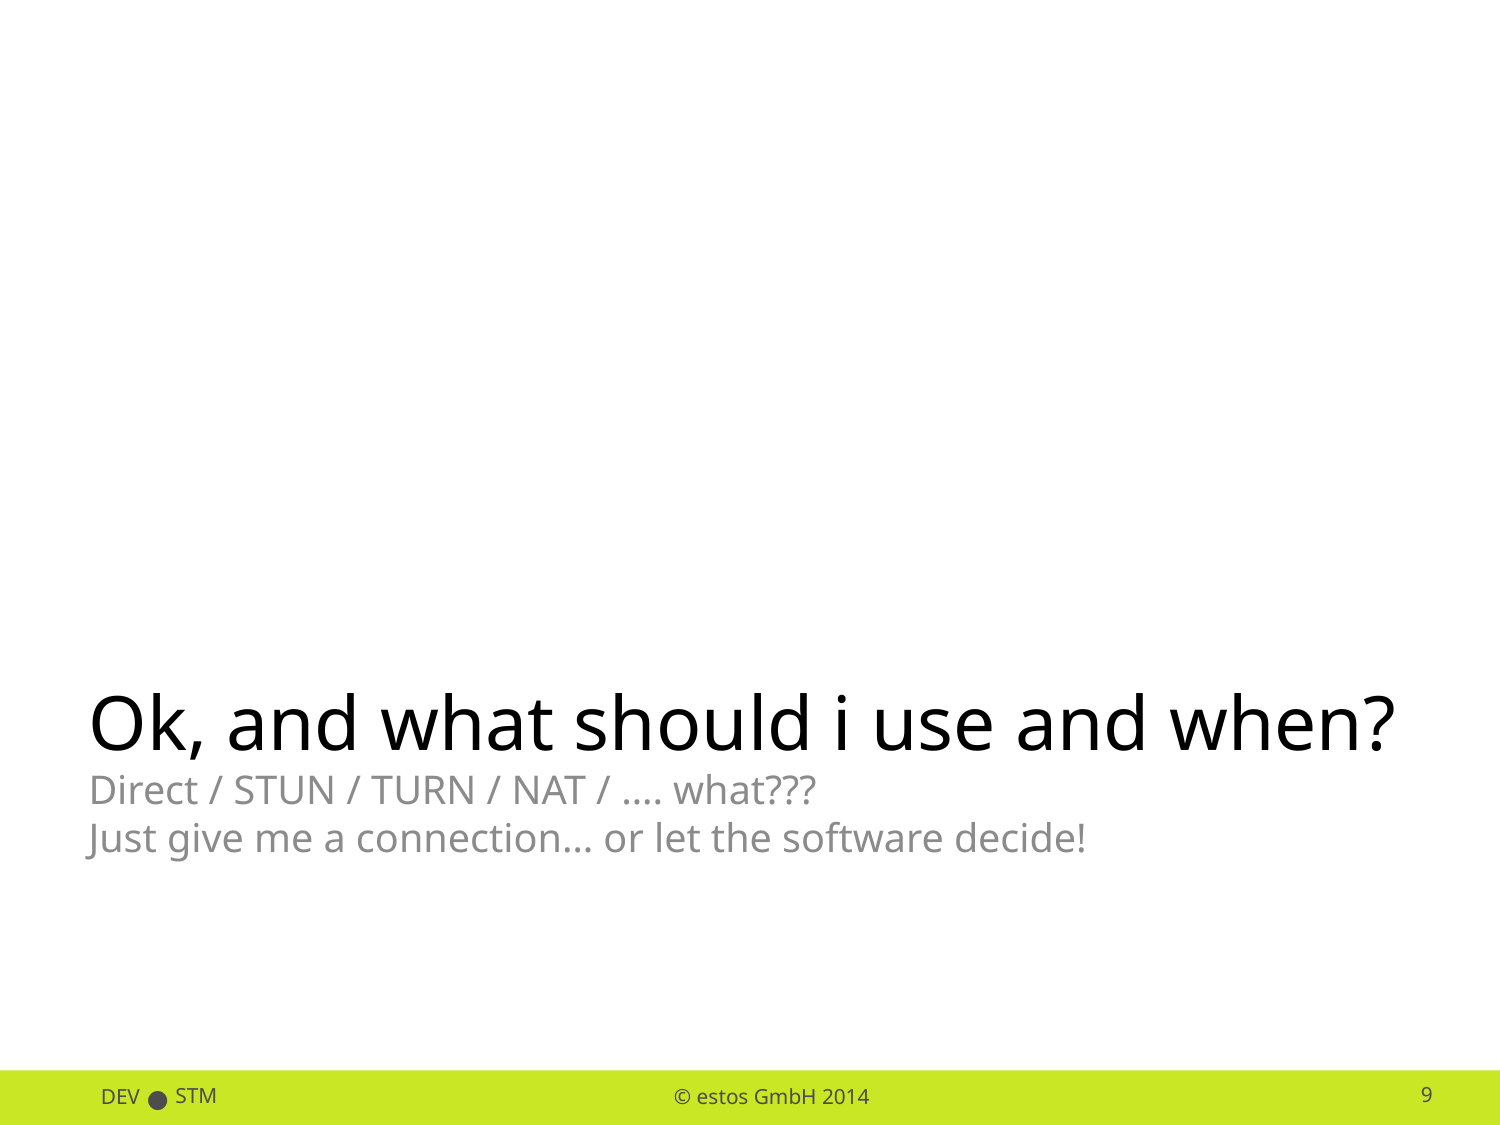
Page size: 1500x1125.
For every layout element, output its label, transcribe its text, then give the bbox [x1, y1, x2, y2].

slide_number 9 [1364, 1078, 1433, 1115]
title Ok, and what should i use and when? [88, 172, 1424, 765]
slide_number DEV [33, 1078, 140, 1115]
list Direct / STUN / TURN / NAT / …. what??? Just give me a connection… or let the software decide! [88, 765, 1424, 1012]
footer STM [175, 1078, 530, 1115]
